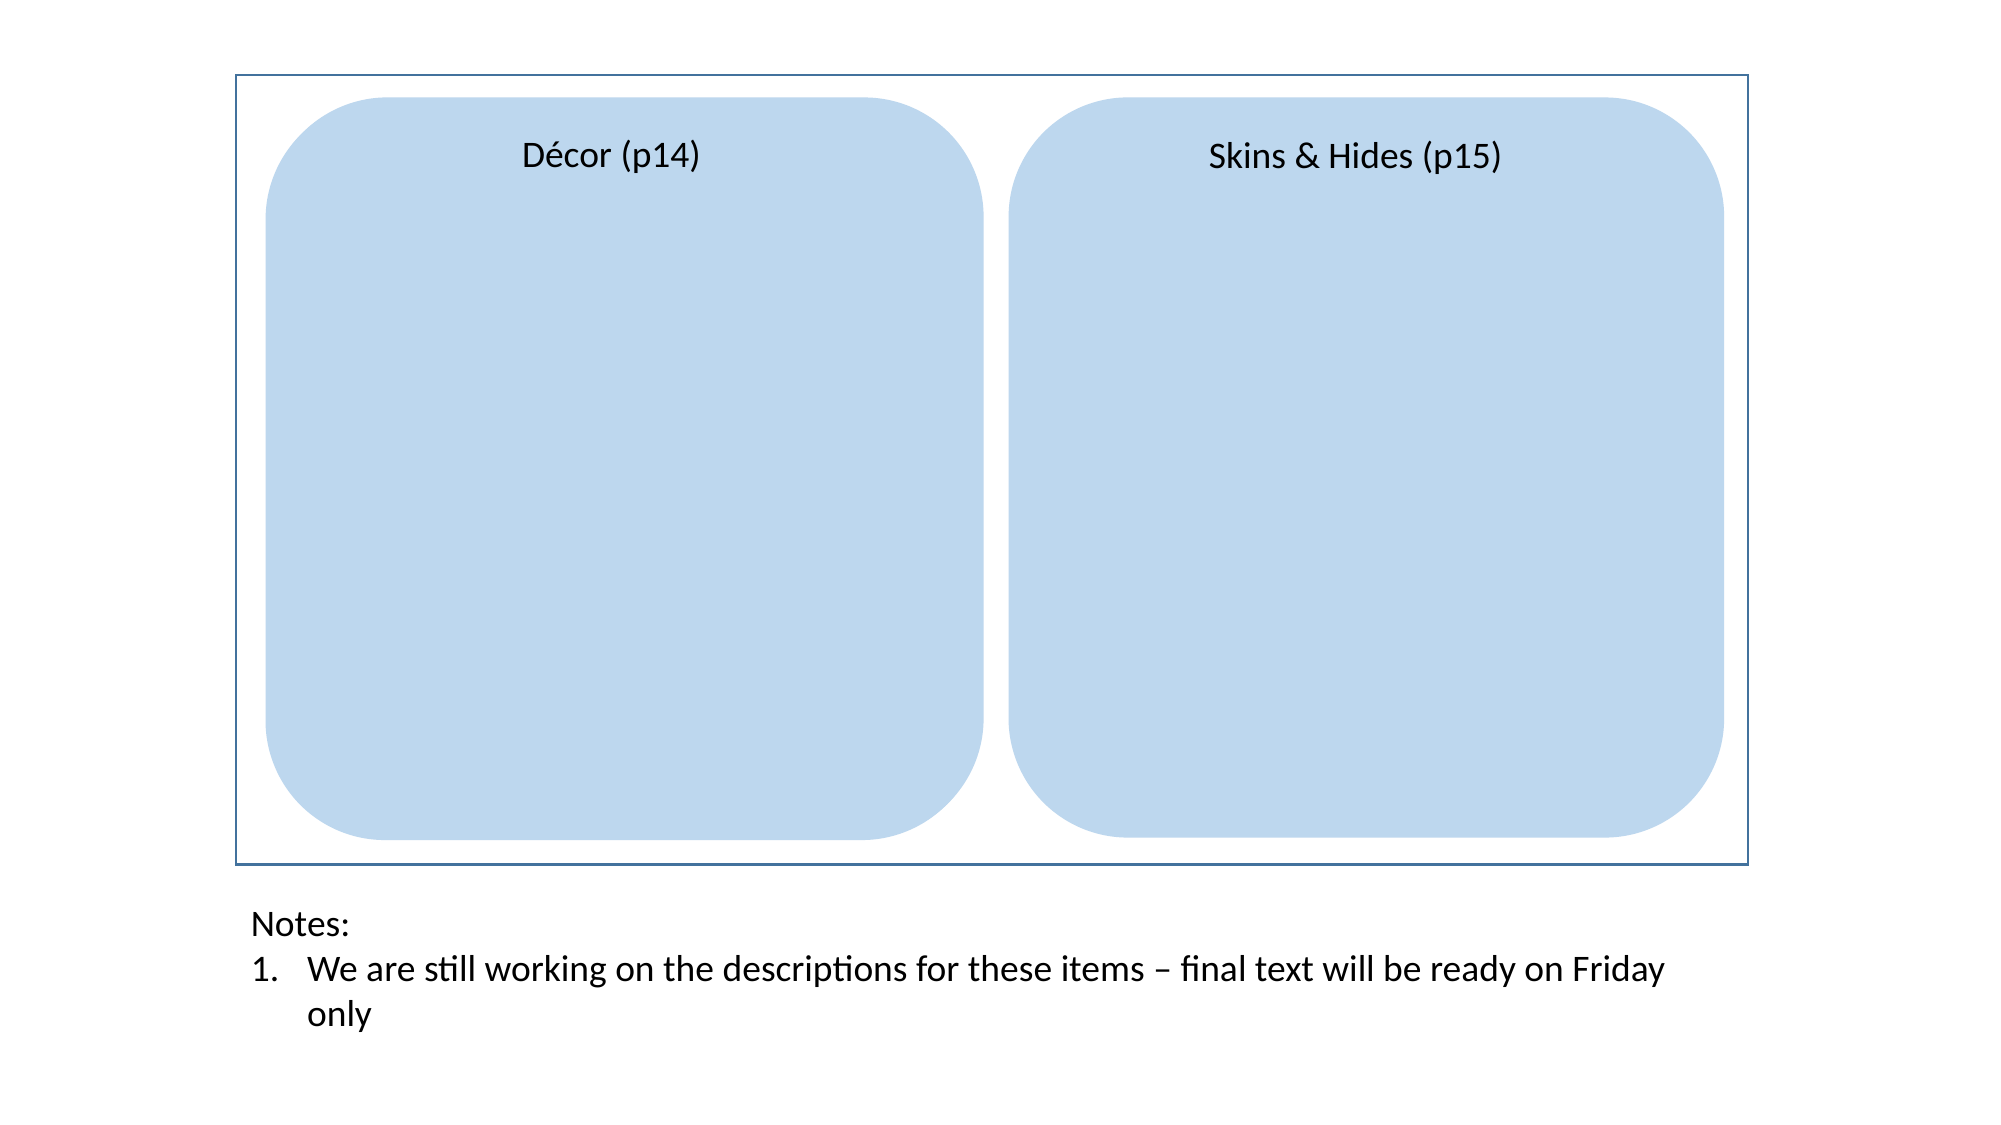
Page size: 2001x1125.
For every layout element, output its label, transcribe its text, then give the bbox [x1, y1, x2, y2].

text_box [266, 96, 985, 839]
text_box Décor (p14) [426, 122, 797, 183]
text_box [235, 74, 1749, 866]
text_box [1007, 96, 1726, 839]
text_box [264, 152, 930, 842]
text_box Skins & Hides (p15) [1072, 123, 1648, 184]
text_box Notes: We are still working on the descriptions for these items – final text will be ready on Friday only [235, 891, 1749, 998]
